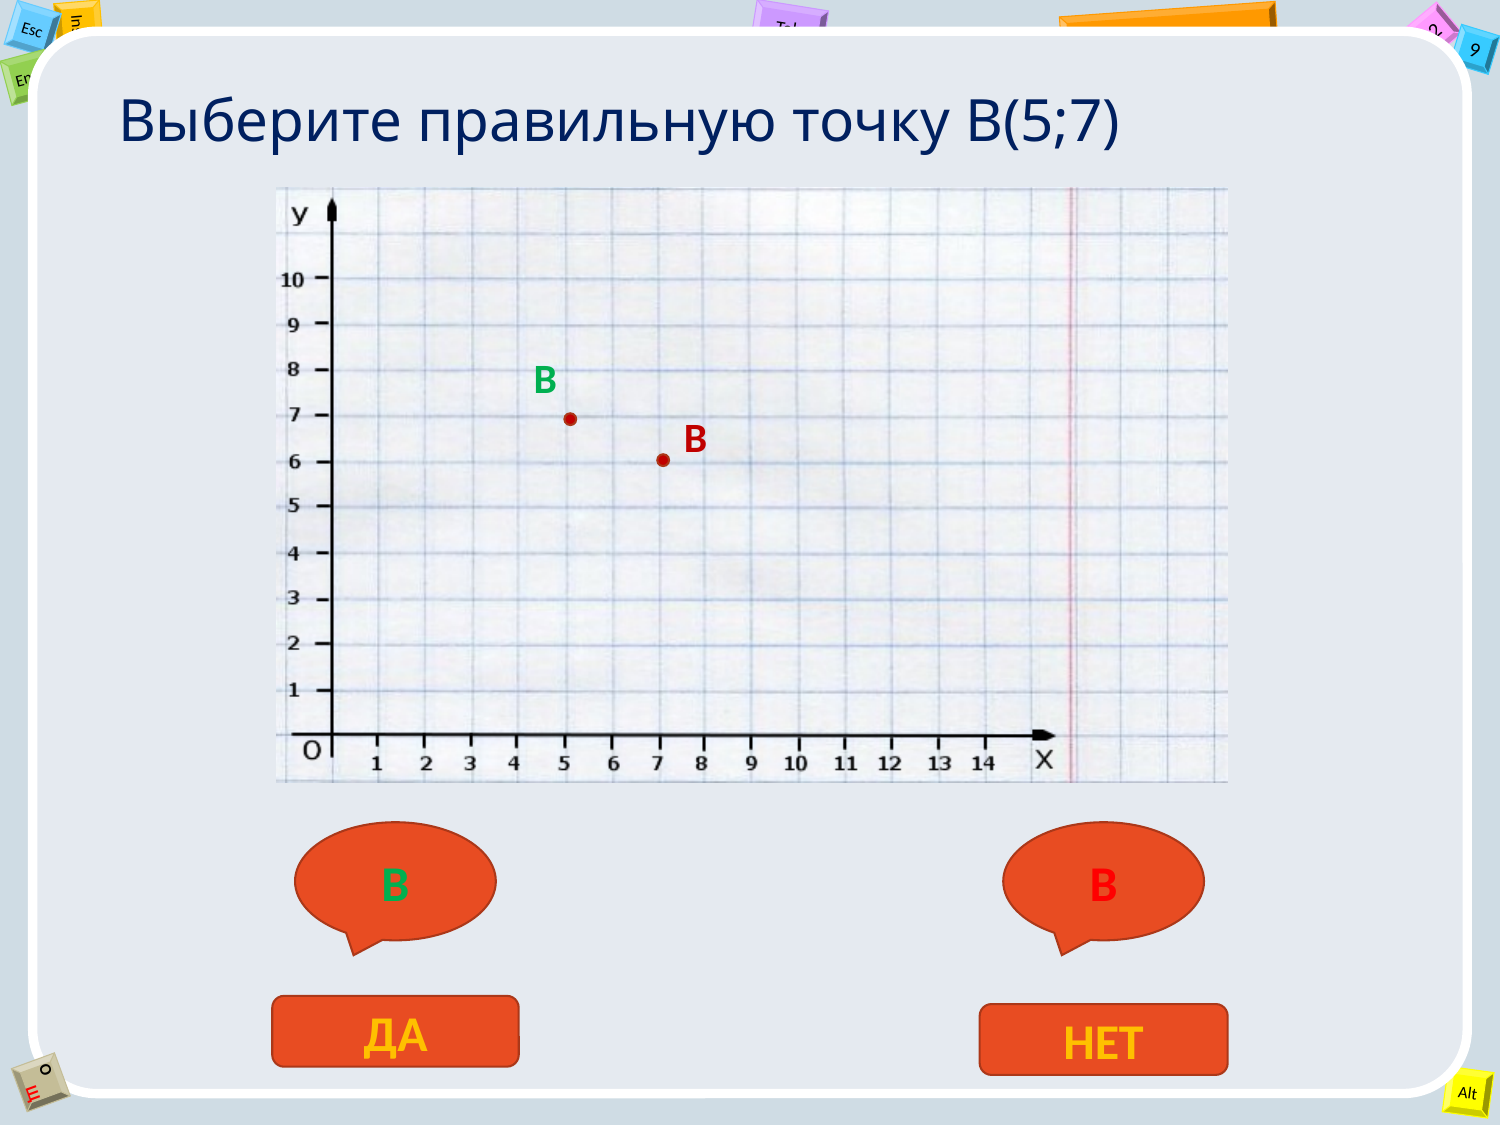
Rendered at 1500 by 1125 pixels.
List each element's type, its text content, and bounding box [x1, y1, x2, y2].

text_box В [1002, 821, 1206, 957]
text_box В [294, 821, 497, 957]
text_box НЕТ [978, 1003, 1229, 1076]
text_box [657, 402, 721, 469]
title Выберите правильную точку В(5;7) [103, 14, 1397, 232]
text_box ДА [271, 994, 520, 1068]
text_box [518, 343, 577, 426]
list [276, 187, 1228, 783]
